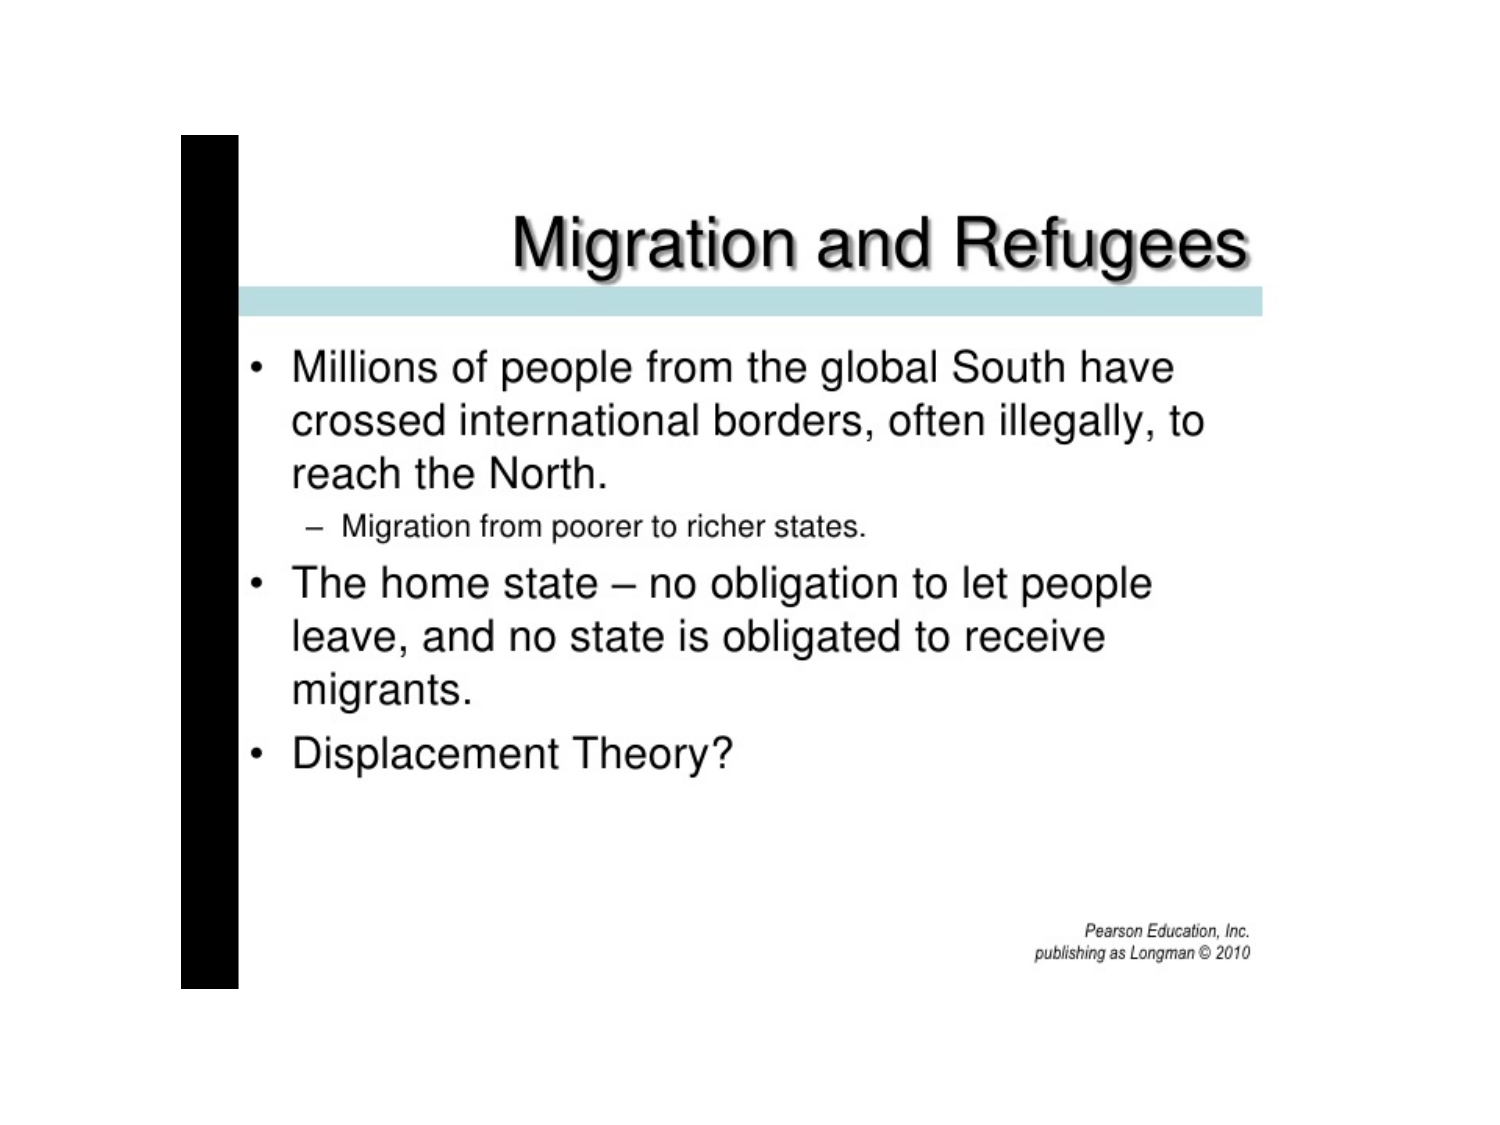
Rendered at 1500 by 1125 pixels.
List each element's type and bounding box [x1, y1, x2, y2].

picture [180, 135, 1319, 990]
